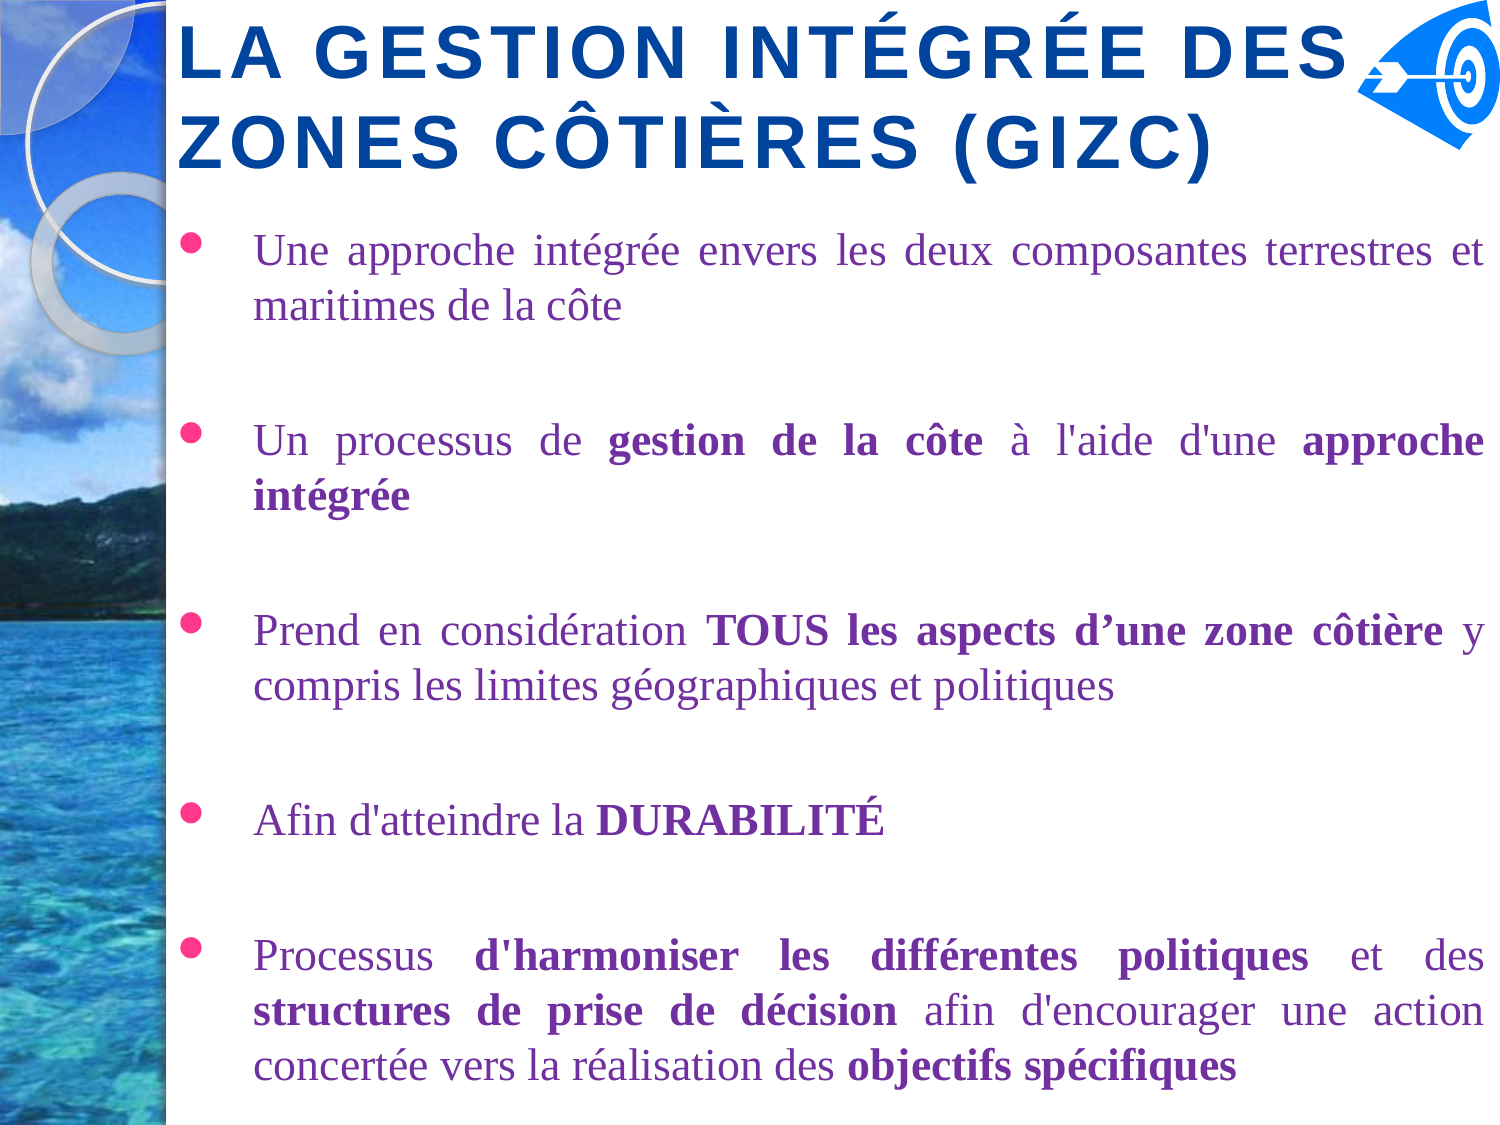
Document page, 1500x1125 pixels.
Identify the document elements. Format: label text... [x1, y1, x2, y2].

picture [32, 13, 160, 207]
title LA GESTION INTÉGRÉE DES ZONES CÔTIÈRES (GIZC) [162, 0, 1500, 188]
picture [62, 195, 160, 280]
picture [53, 240, 160, 332]
picture [1357, 0, 1500, 151]
list Une approche intégrée envers les deux composantes terrestres et maritimes de la côte Un processus de gestion de la côte à l'aide d'une approche intégrée Prend en considération TOUS les aspects d’une zone côtière y compris les limites géographiques et politiques Afin d'atteindre la DURABILITÉ Processus d'harmoniser les différentes politiques et des structures de prise de décision afin d'encourager une action concertée vers la réalisation des objectifs spécifiques [162, 212, 1500, 1000]
picture [136, 0, 162, 4]
picture [0, 134, 166, 1125]
